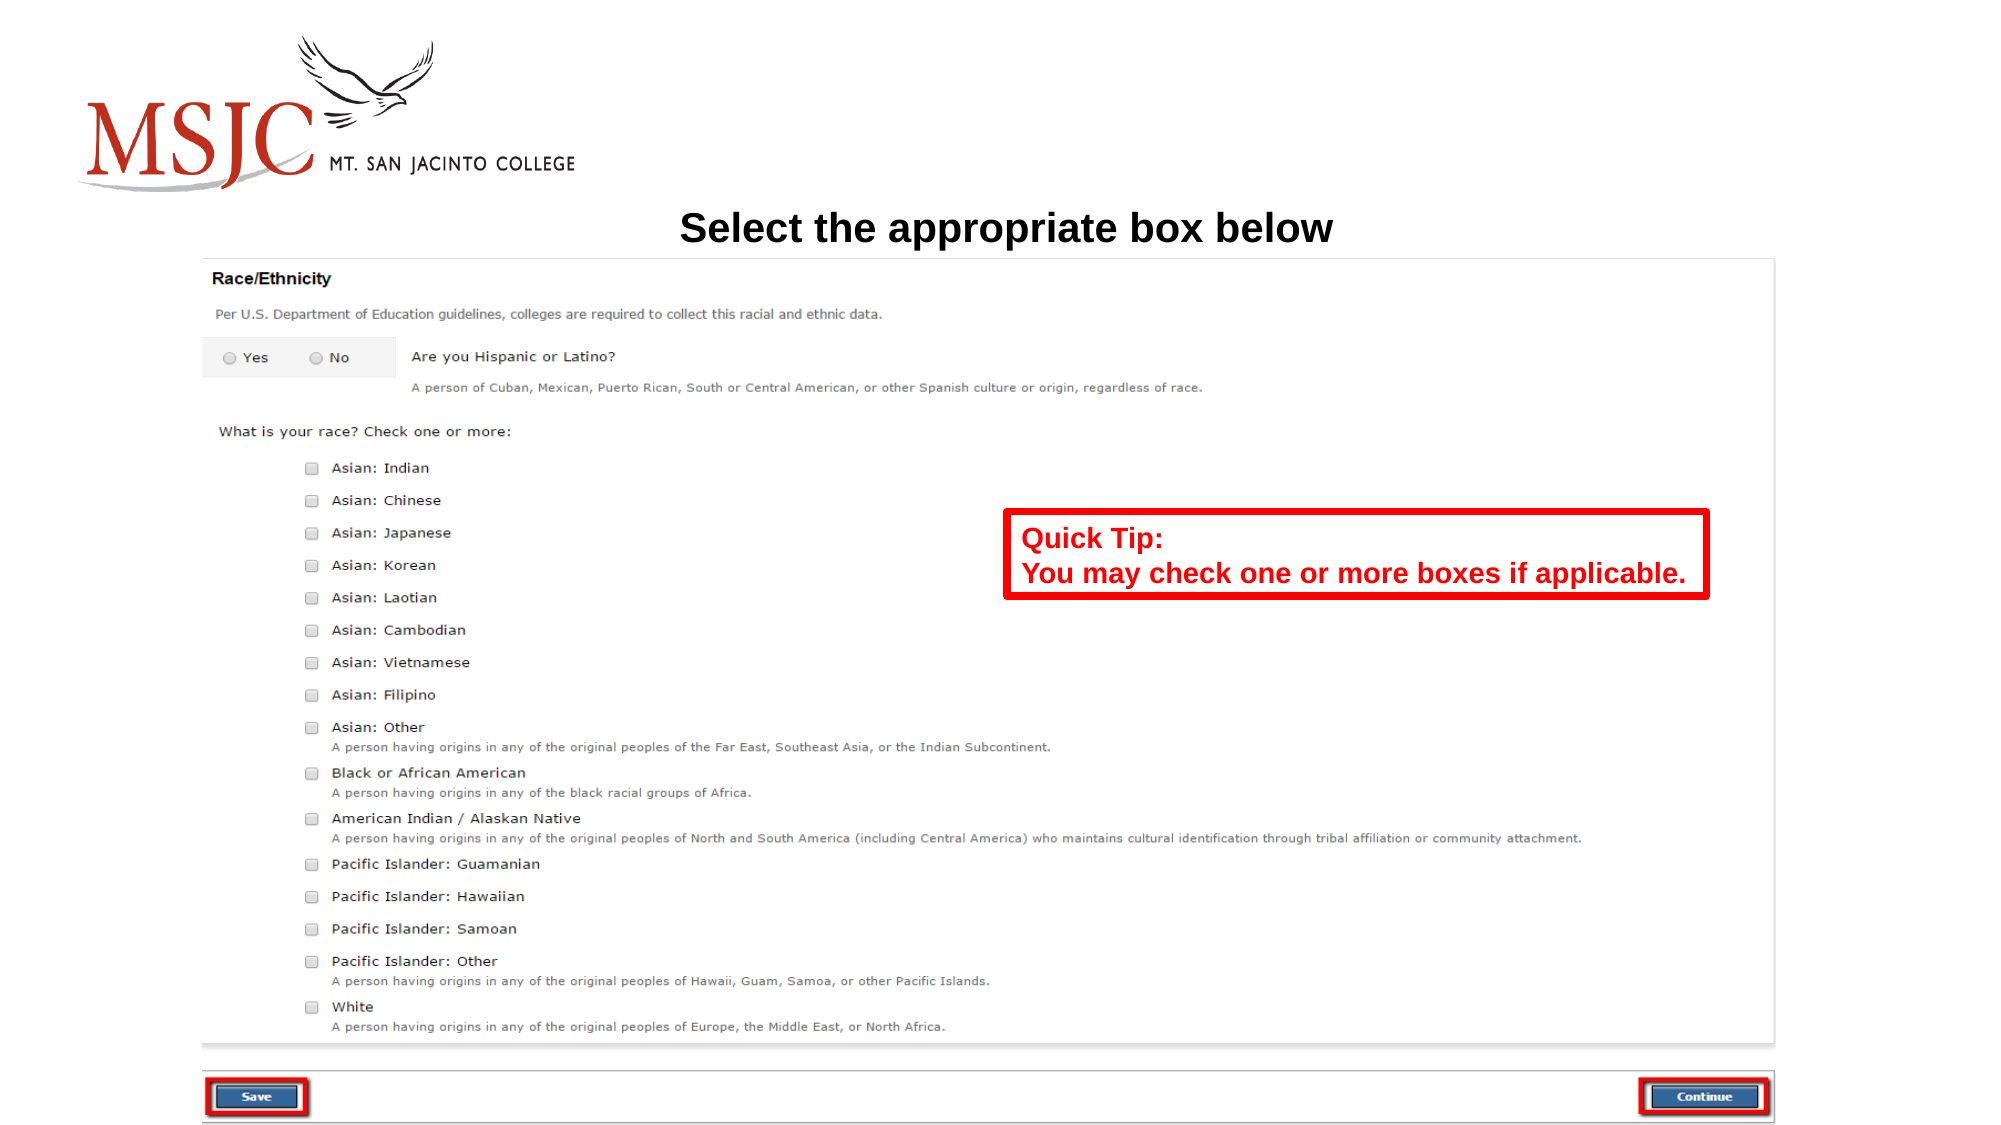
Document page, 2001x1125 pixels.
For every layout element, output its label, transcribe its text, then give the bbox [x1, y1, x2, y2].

picture [202, 258, 1776, 1125]
picture [77, 35, 576, 192]
title Select the appropriate box below [247, 199, 1766, 258]
